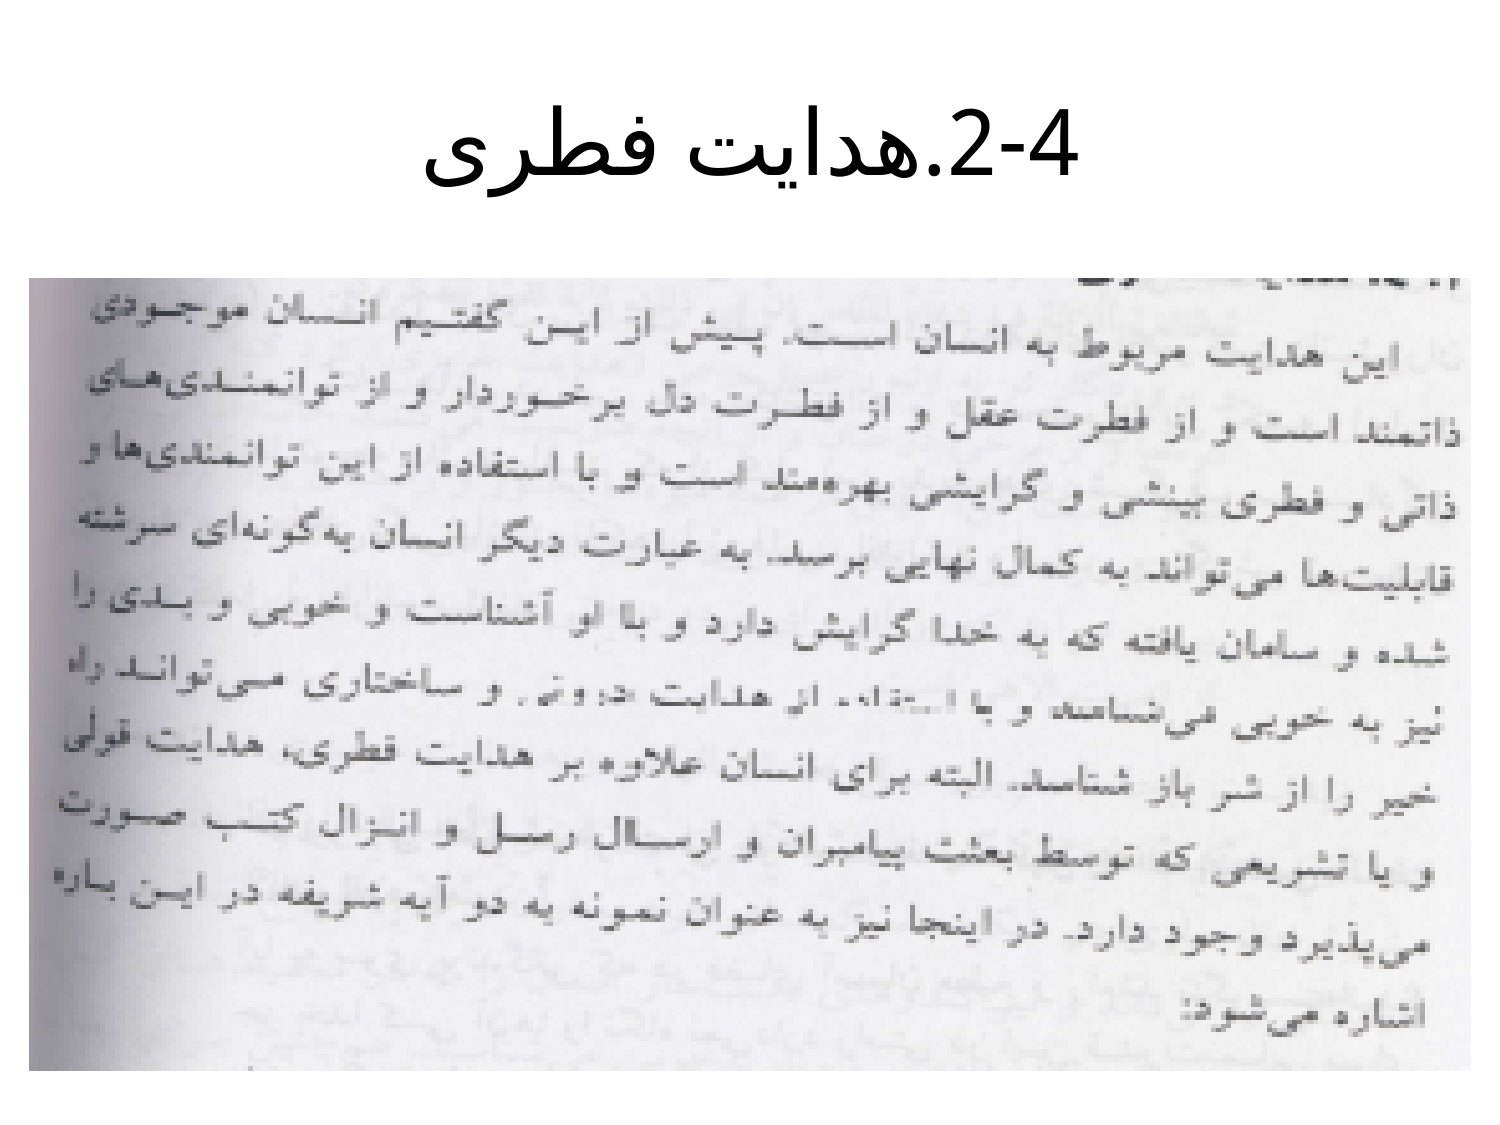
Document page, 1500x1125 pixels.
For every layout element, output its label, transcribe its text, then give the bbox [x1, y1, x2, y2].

title 2-4.هدایت فطری [75, 45, 1425, 233]
picture [29, 278, 1471, 1071]
